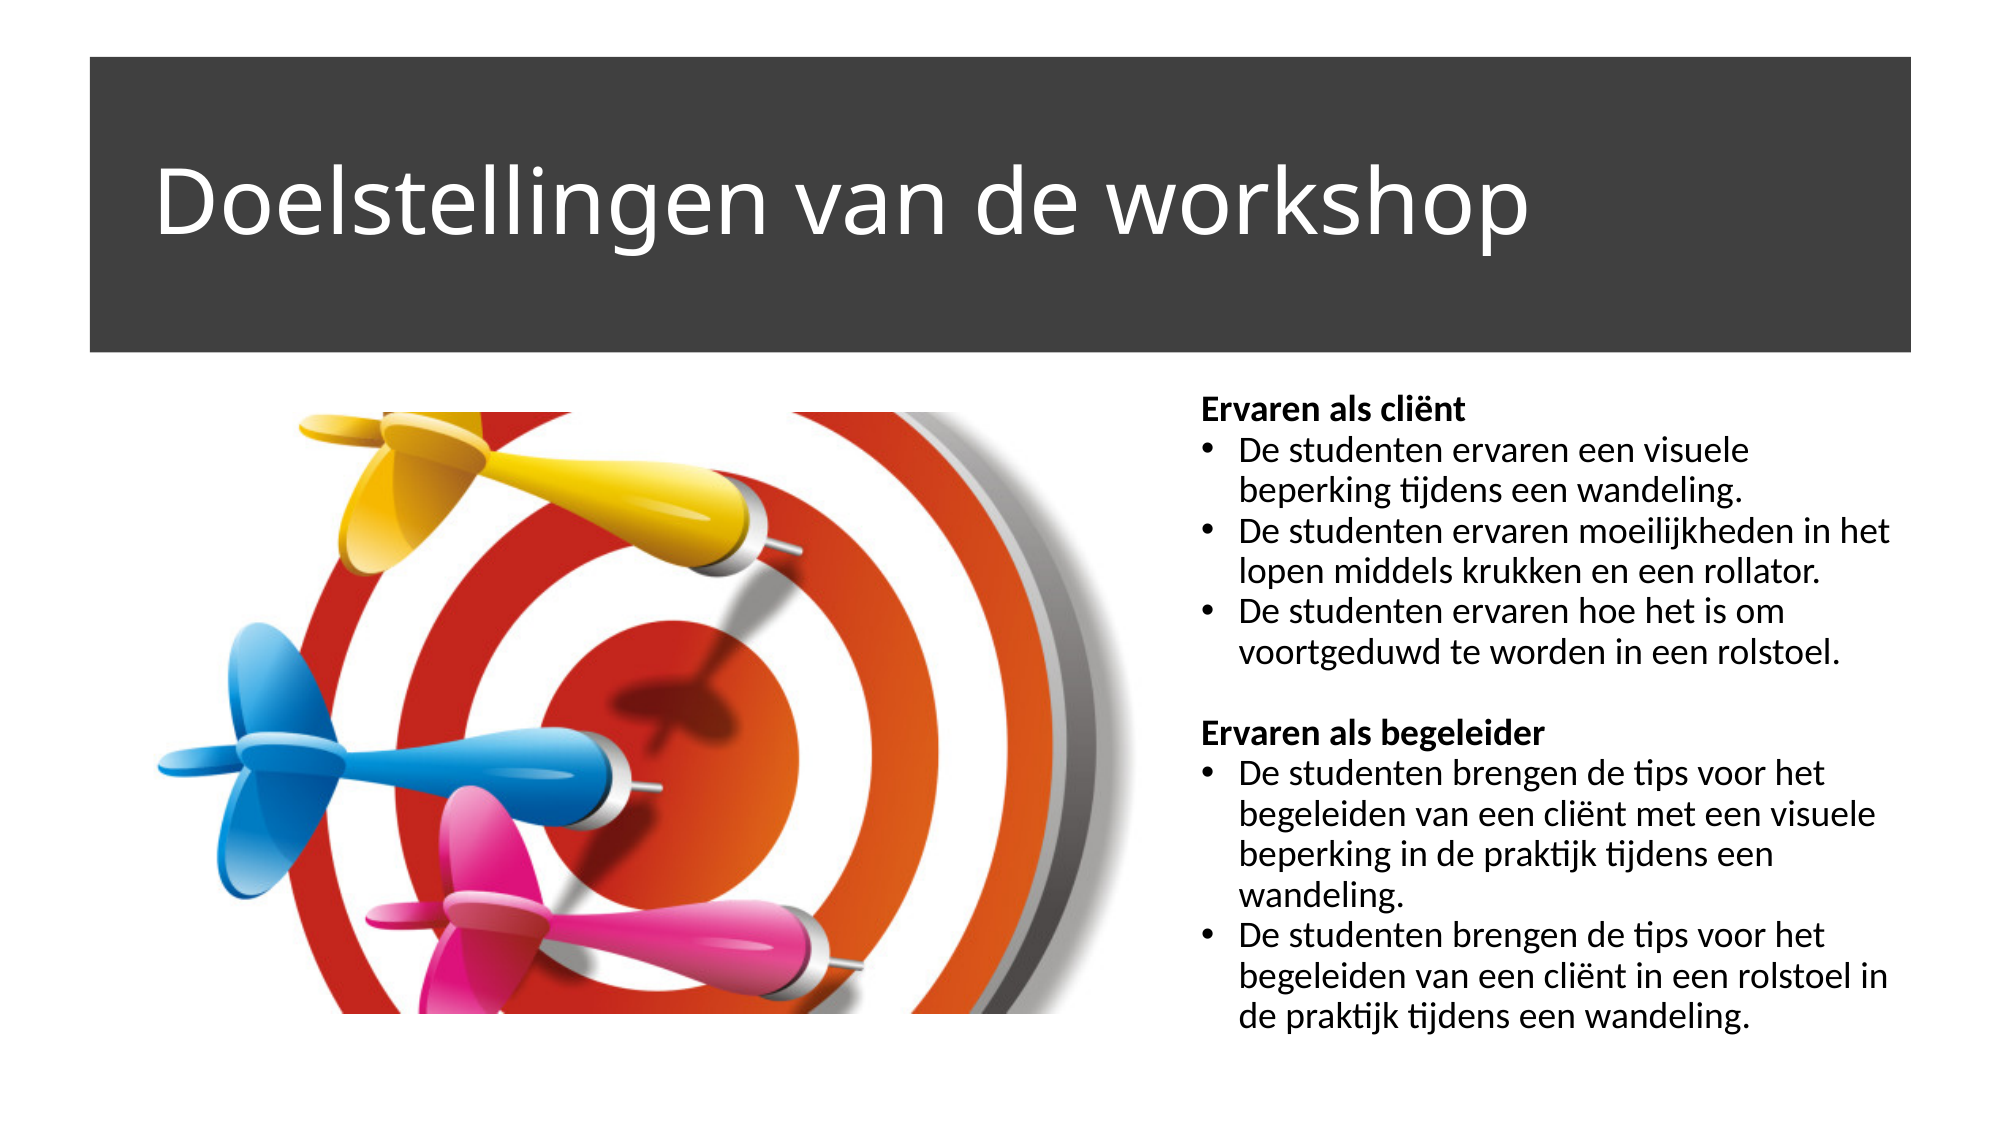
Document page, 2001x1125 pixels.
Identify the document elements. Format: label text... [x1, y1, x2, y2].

title Doelstellingen van de workshop [137, 96, 1863, 314]
list Ervaren als cliënt De studenten ervaren een visuele beperking tijdens een wandeling. De studenten ervaren moeilijkheden in het lopen middels krukken en een rollator. De studenten ervaren hoe het is om voortgeduwd te worden in een rolstoel. Ervaren als begeleider De studenten brengen de tips voor het begeleiden van een cliënt met een visuele beperking in de praktijk tijdens een wandeling. De studenten brengen de tips voor het begeleiden van een cliënt in een rolstoel in de praktijk tijdens een wandeling. [1185, 412, 1911, 1014]
picture [137, 412, 1161, 1014]
text_box [89, 56, 1912, 353]
